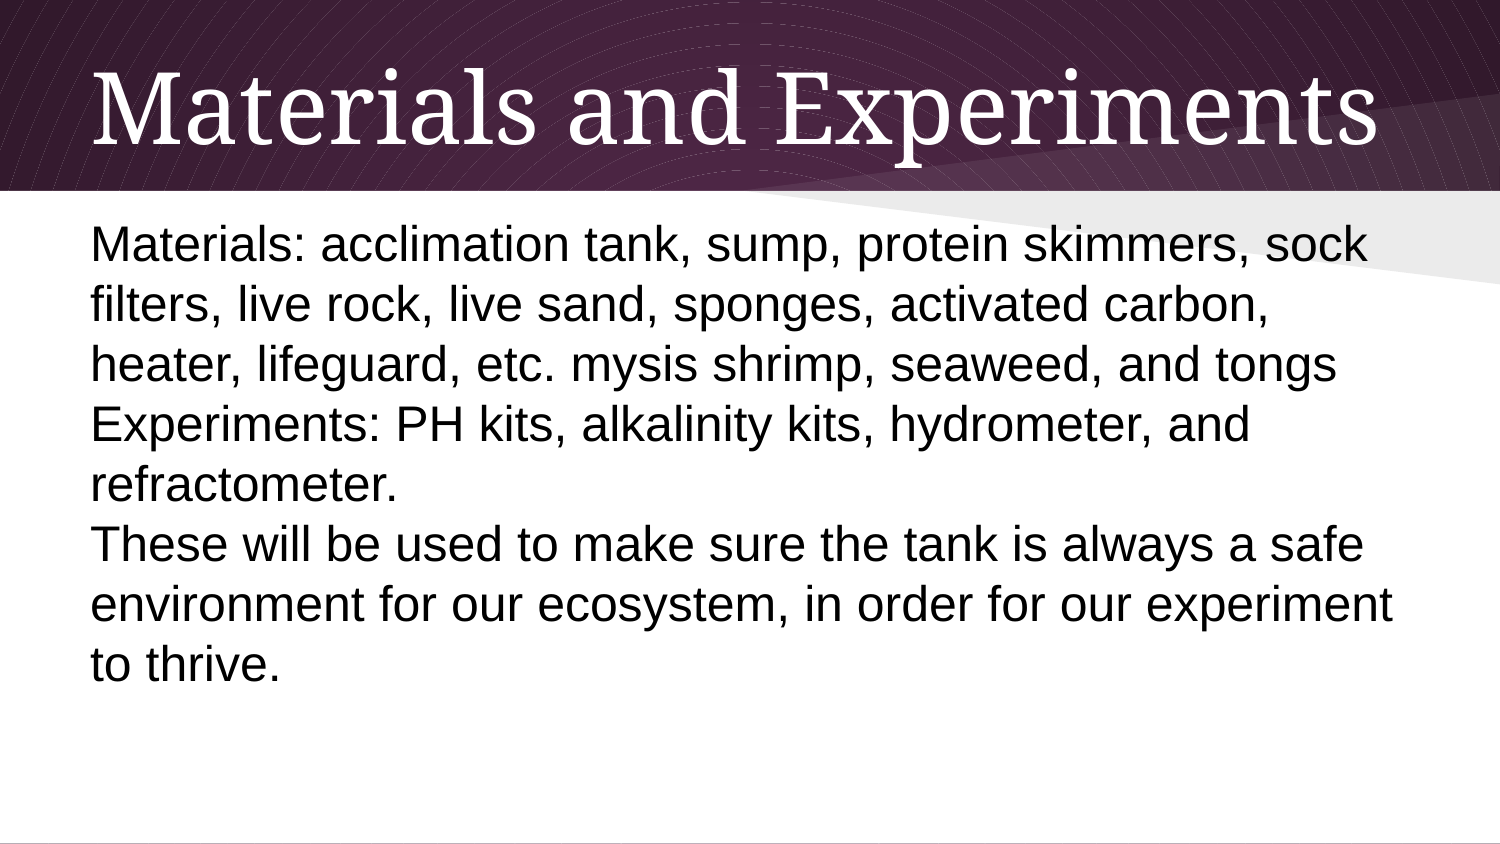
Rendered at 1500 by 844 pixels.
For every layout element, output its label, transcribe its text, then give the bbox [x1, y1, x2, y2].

title Materials and Experiments [75, 33, 1425, 175]
list Materials: acclimation tank, sump, protein skimmers, sock filters, live rock, live sand, sponges, activated carbon, heater, lifeguard, etc. mysis shrimp, seaweed, and tongs Experiments: PH kits, alkalinity kits, hydrometer, and refractometer. These will be used to make sure the tank is always a safe environment for our ecosystem, in order for our experiment to thrive. [75, 196, 1425, 808]
